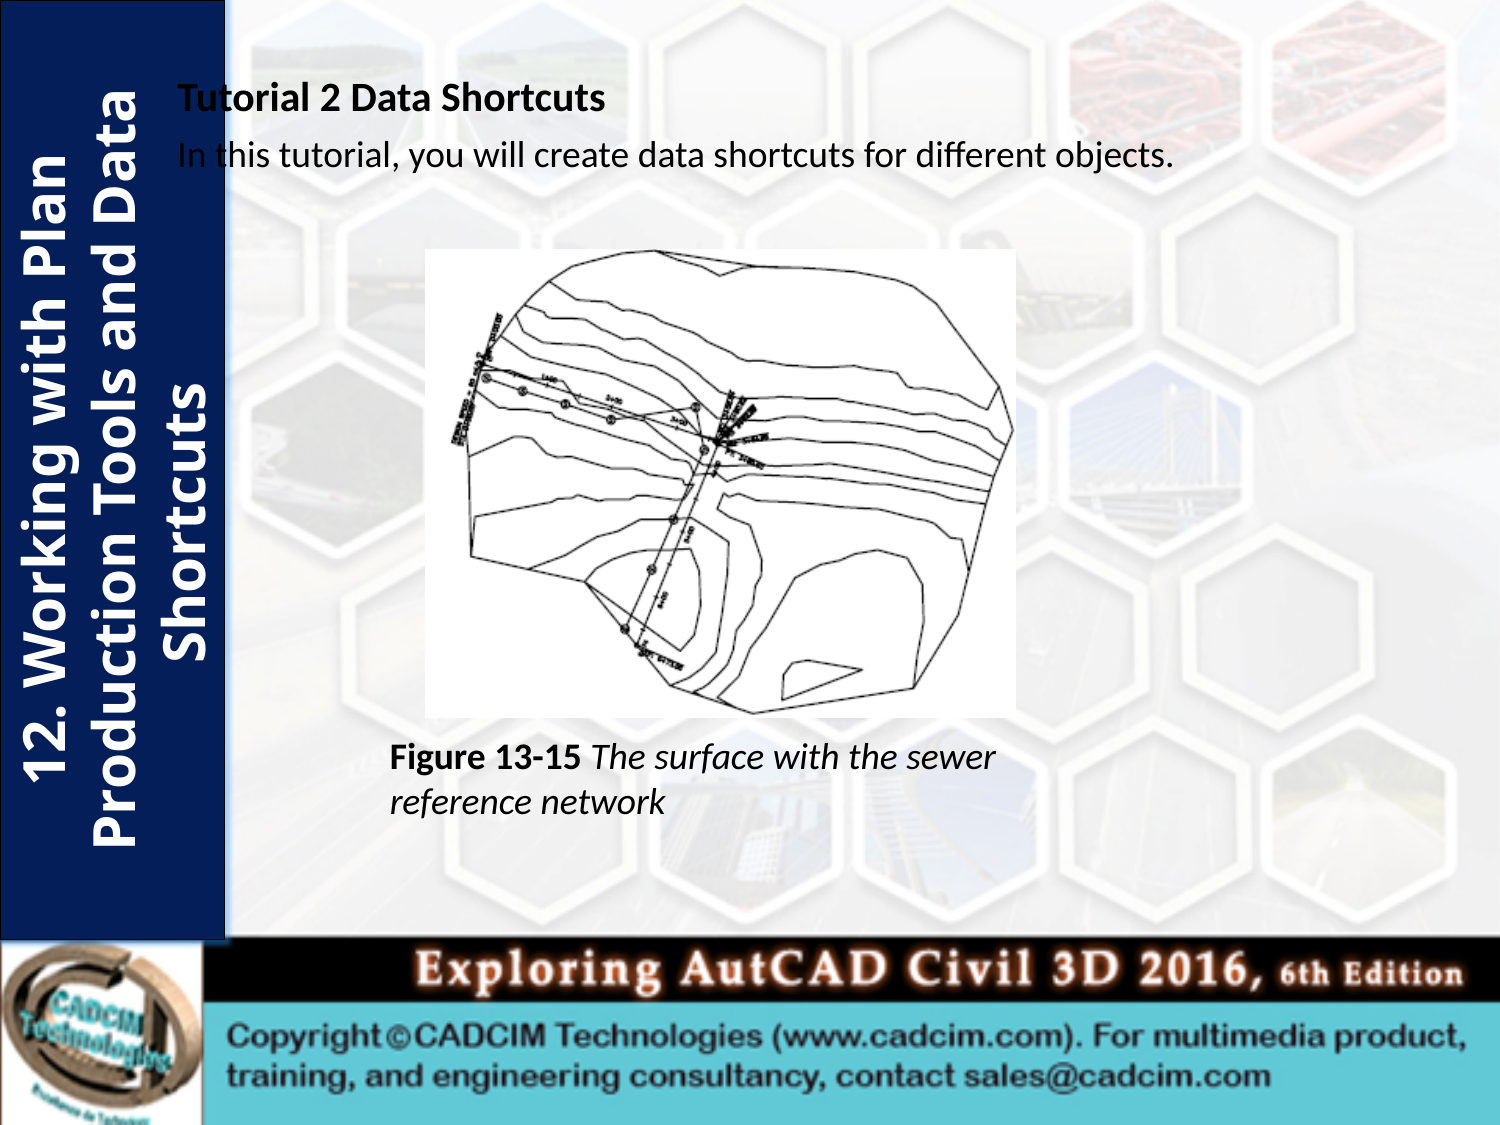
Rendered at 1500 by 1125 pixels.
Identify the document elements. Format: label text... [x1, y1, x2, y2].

picture [0, 0, 1500, 1125]
text_box In this tutorial, you will create data shortcuts for different objects. [162, 123, 1200, 183]
text_box Figure 13-15 The surface with the sewer reference network [374, 724, 1125, 830]
text_box Tutorial 2 Data Shortcuts [162, 62, 913, 123]
